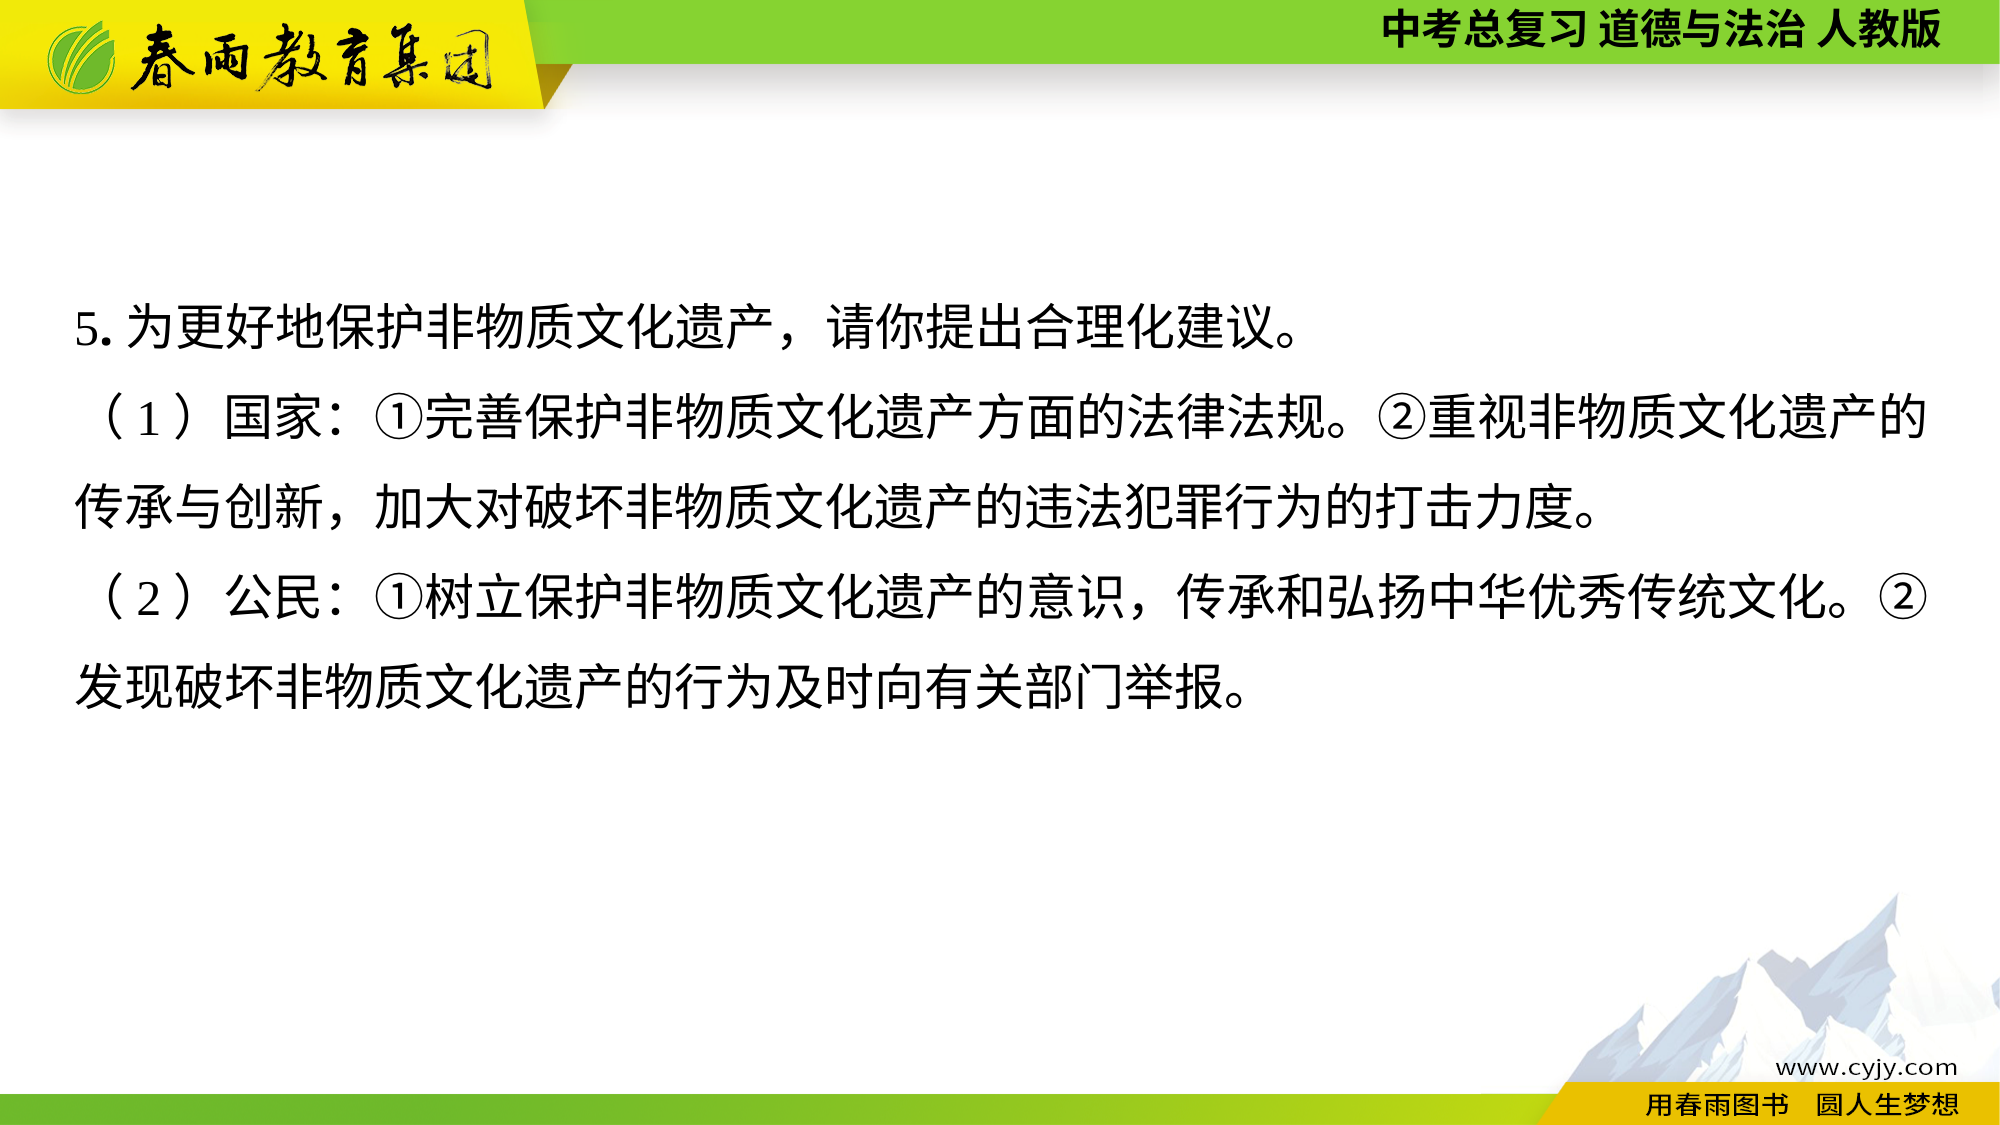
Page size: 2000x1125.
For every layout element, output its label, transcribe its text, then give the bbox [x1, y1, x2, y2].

list 5.为更好地保护非物质文化遗产，请你提出合理化建议。 （1）国家：①完善保护非物质文化遗产方面的法律法规。②重视非物质文化遗产的传承与创新，加大对破坏非物质文化遗产的违法犯罪行为的打击力度。 （2）公民：①树立保护非物质文化遗产的意识，传承和弘扬中华优秀传统文化。②发现破坏非物质文化遗产的行为及时向有关部门举报。 [59, 258, 1944, 716]
picture [0, 0, 2000, 1125]
